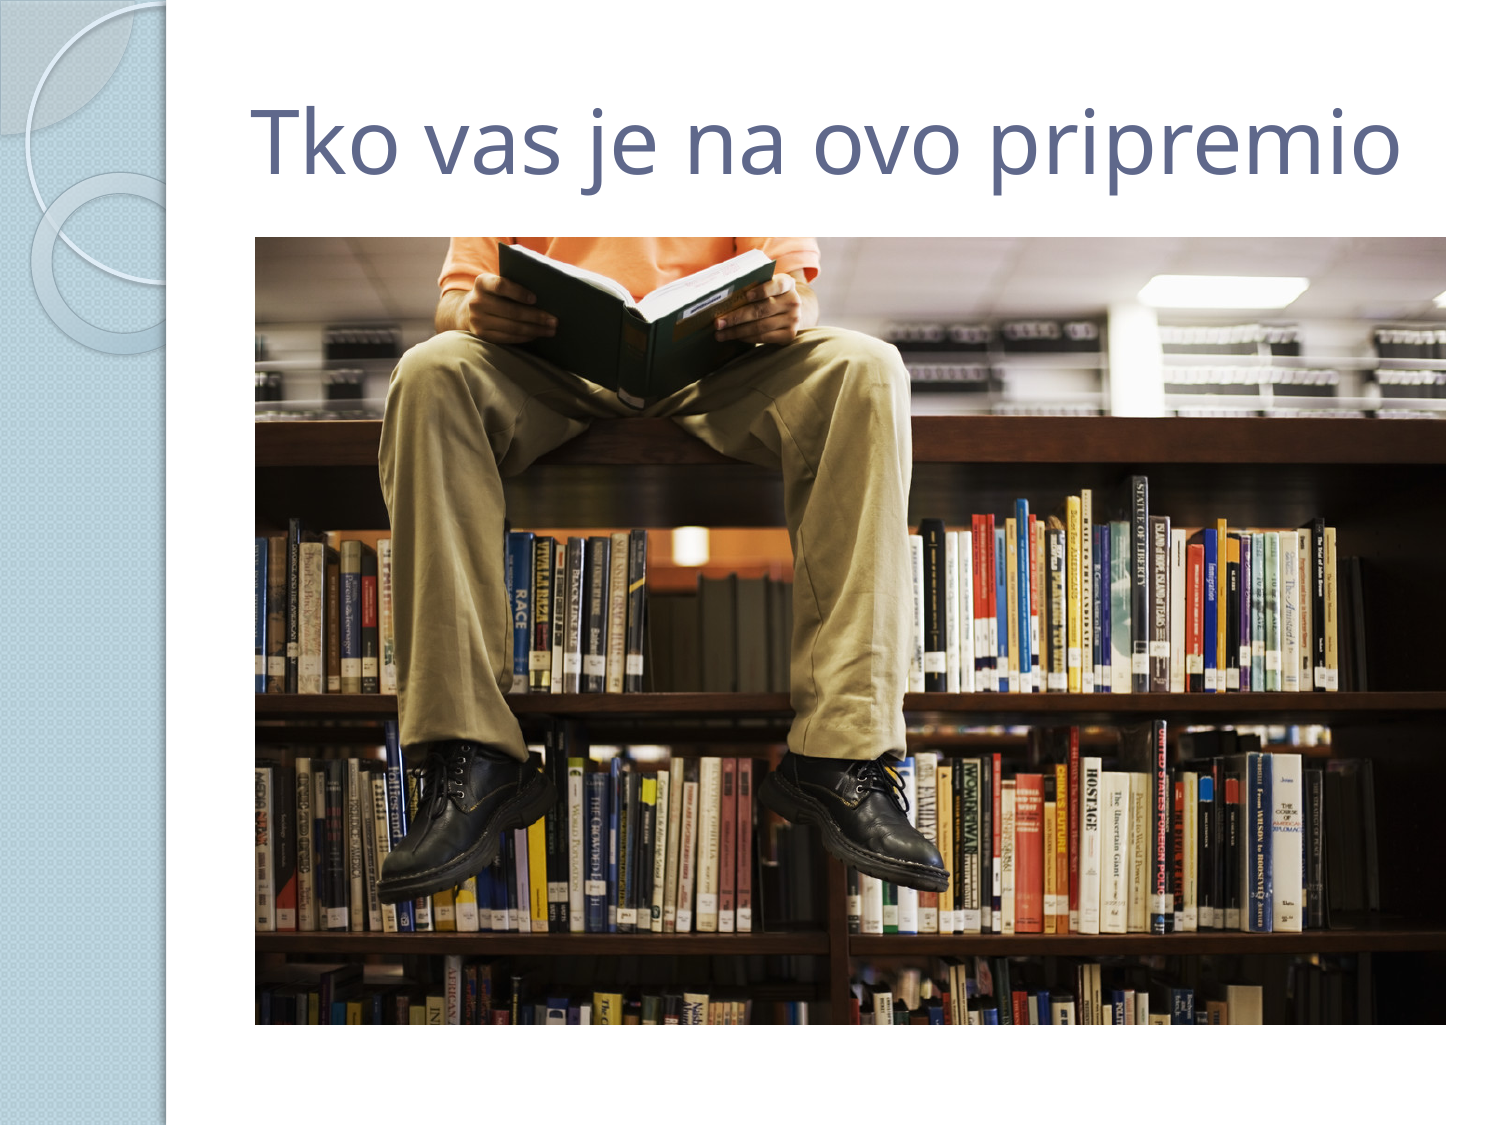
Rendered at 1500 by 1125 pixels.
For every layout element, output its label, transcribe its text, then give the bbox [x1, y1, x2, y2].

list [255, 237, 1446, 1026]
title Tko vas je na ovo pripremio [235, 45, 1466, 233]
